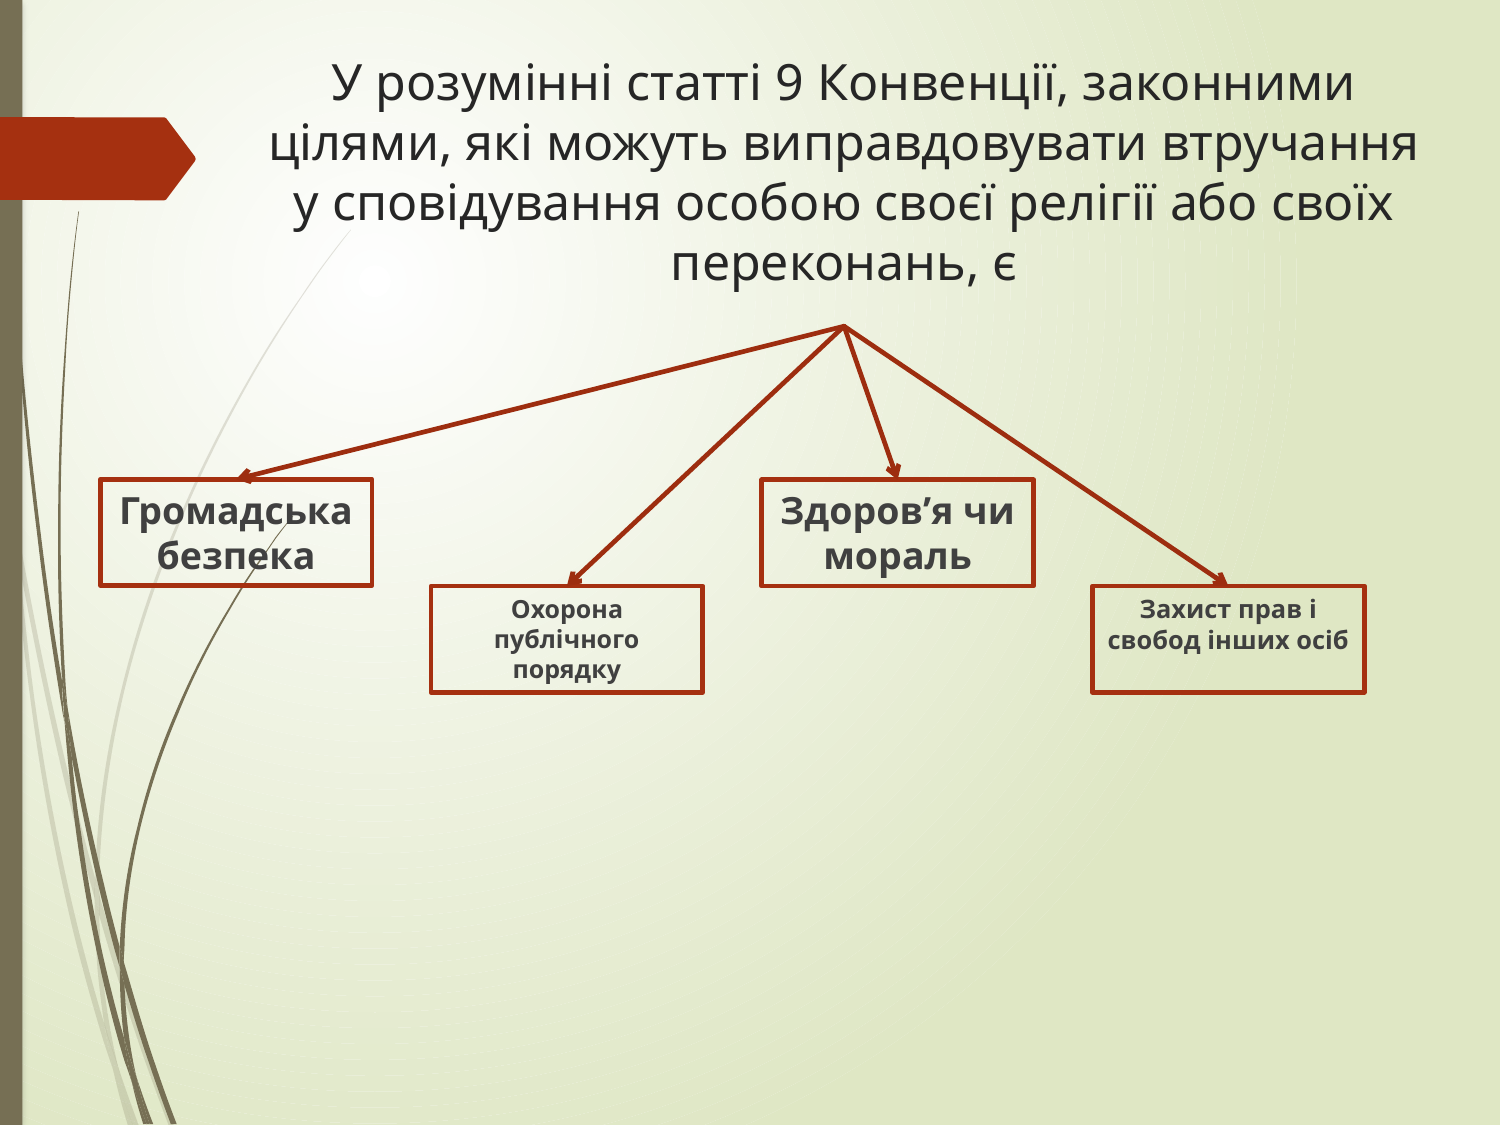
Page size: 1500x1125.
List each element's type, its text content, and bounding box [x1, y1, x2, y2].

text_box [843, 325, 1229, 587]
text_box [566, 325, 843, 587]
text_box Захист прав і свобод інших осіб [1092, 586, 1365, 693]
list Громадська безпека [100, 479, 372, 586]
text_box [235, 326, 566, 480]
title У розумінні статті 9 Конвенції, законними цілями, які можуть виправдовувати втручання у сповідування особою своєї релігії або своїх переконань, є [242, 42, 1447, 327]
text_box Охорона публічного порядку [431, 586, 703, 693]
